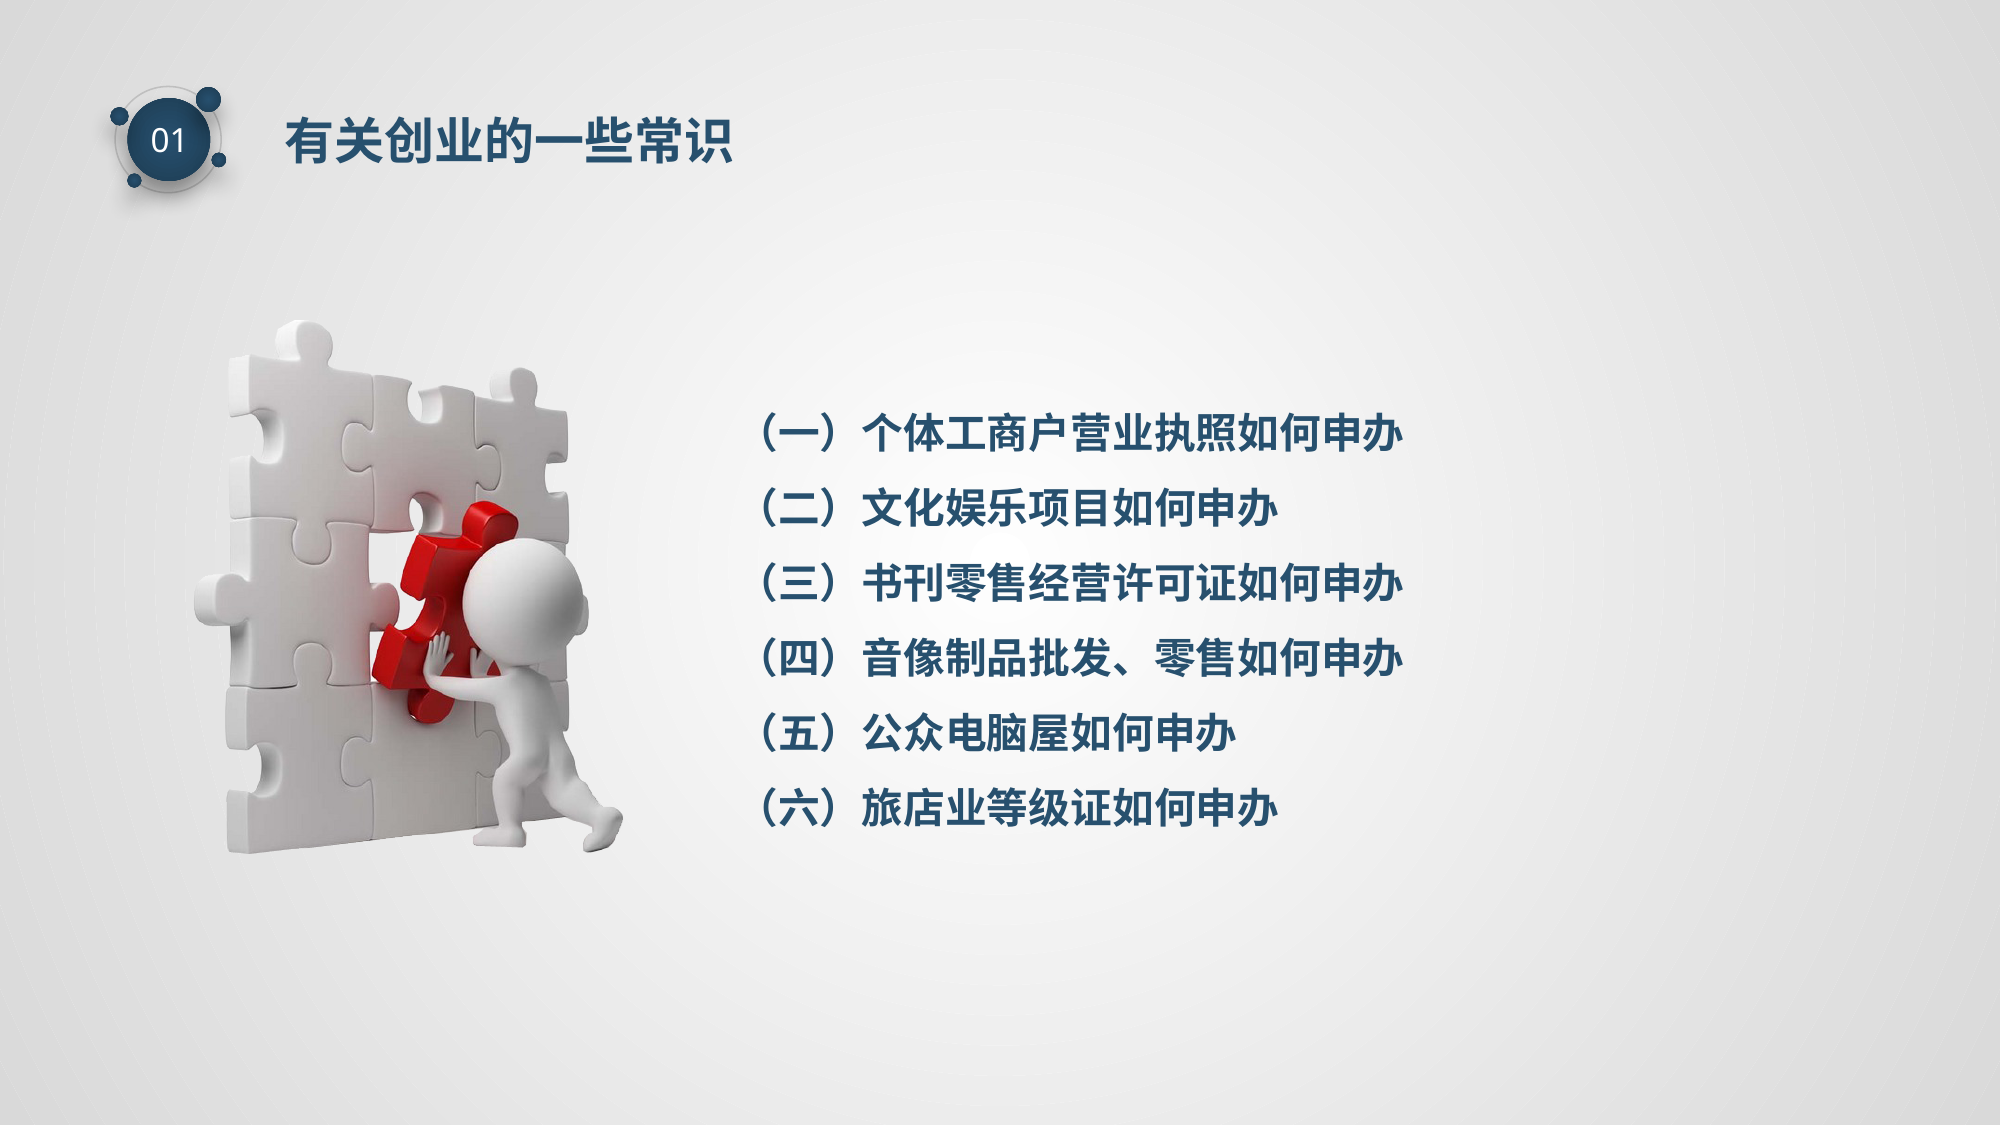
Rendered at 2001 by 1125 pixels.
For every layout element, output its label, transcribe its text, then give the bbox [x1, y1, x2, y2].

text_box （一）个体工商户营业执照如何申办 （二）文化娱乐项目如何申办 （三）书刊零售经营许可证如何申办 （四）音像制品批发、零售如何申办 （五）公众电脑屋如何申办 （六）旅店业等级证如何申办 [722, 374, 1827, 840]
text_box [110, 86, 226, 193]
picture [110, 278, 722, 941]
text_box 有关创业的一些常识 [270, 101, 750, 177]
